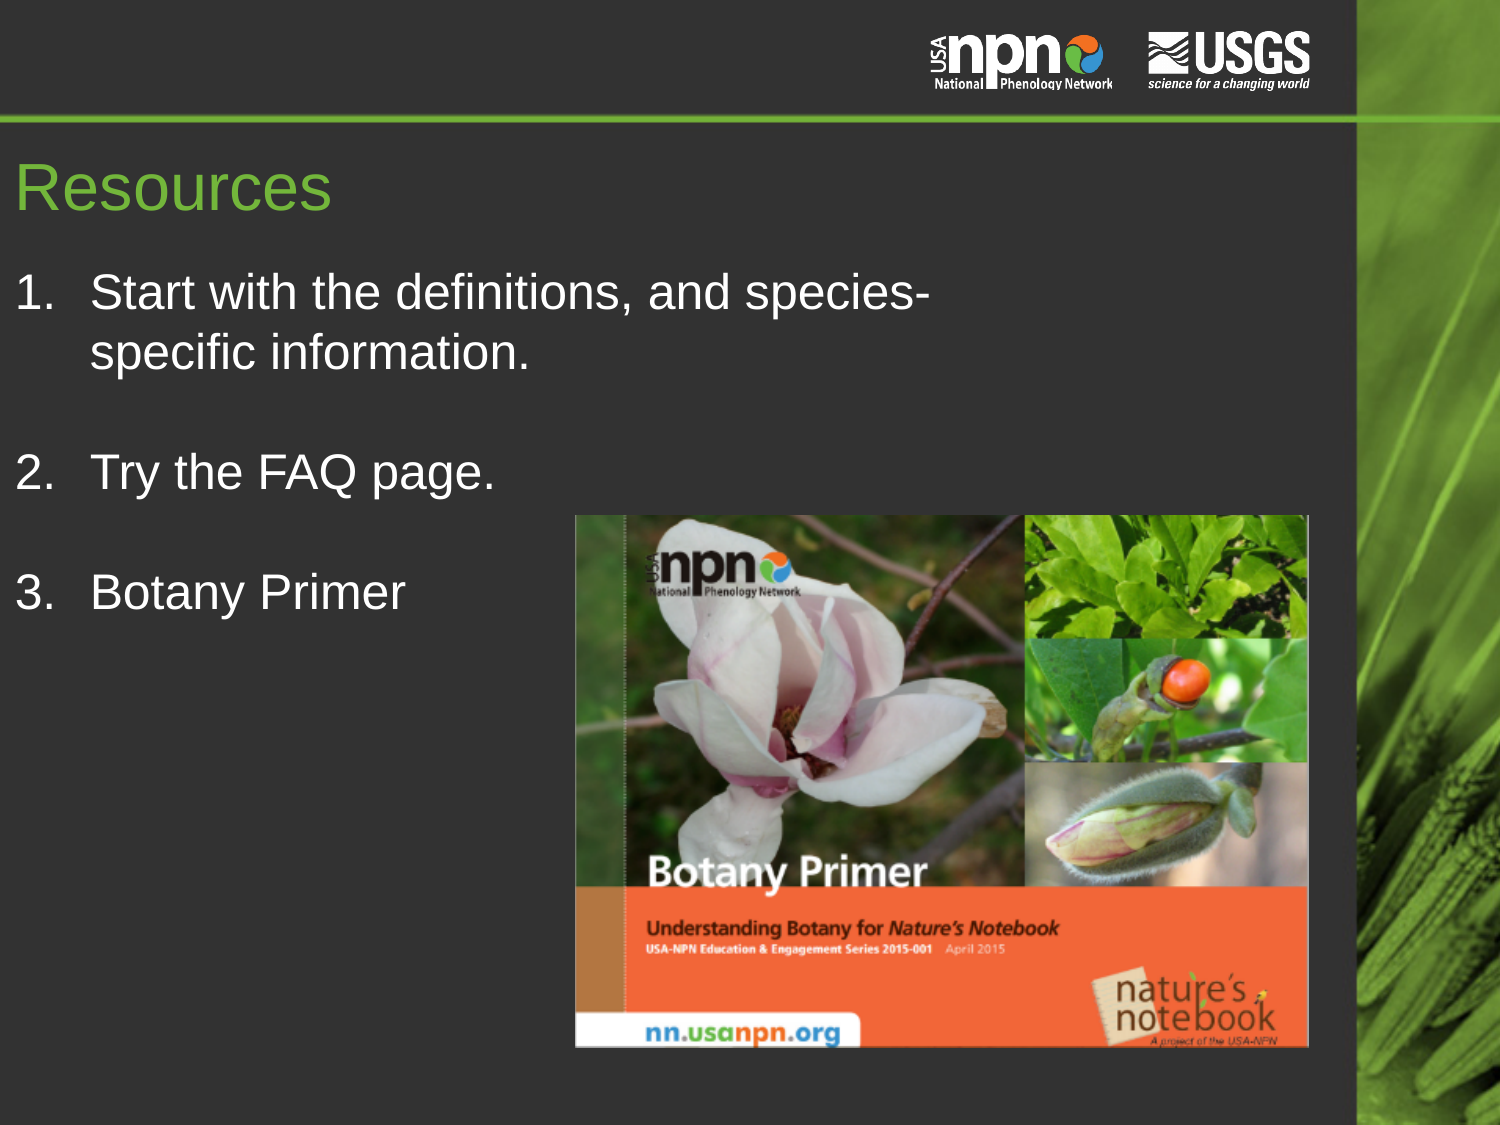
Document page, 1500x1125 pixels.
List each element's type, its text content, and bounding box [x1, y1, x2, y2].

picture [0, 0, 1500, 1125]
text_box Start with the definitions, and species-specific information. Try the FAQ page. Botany Primer [0, 252, 1035, 867]
text_box Resources [0, 114, 1319, 253]
